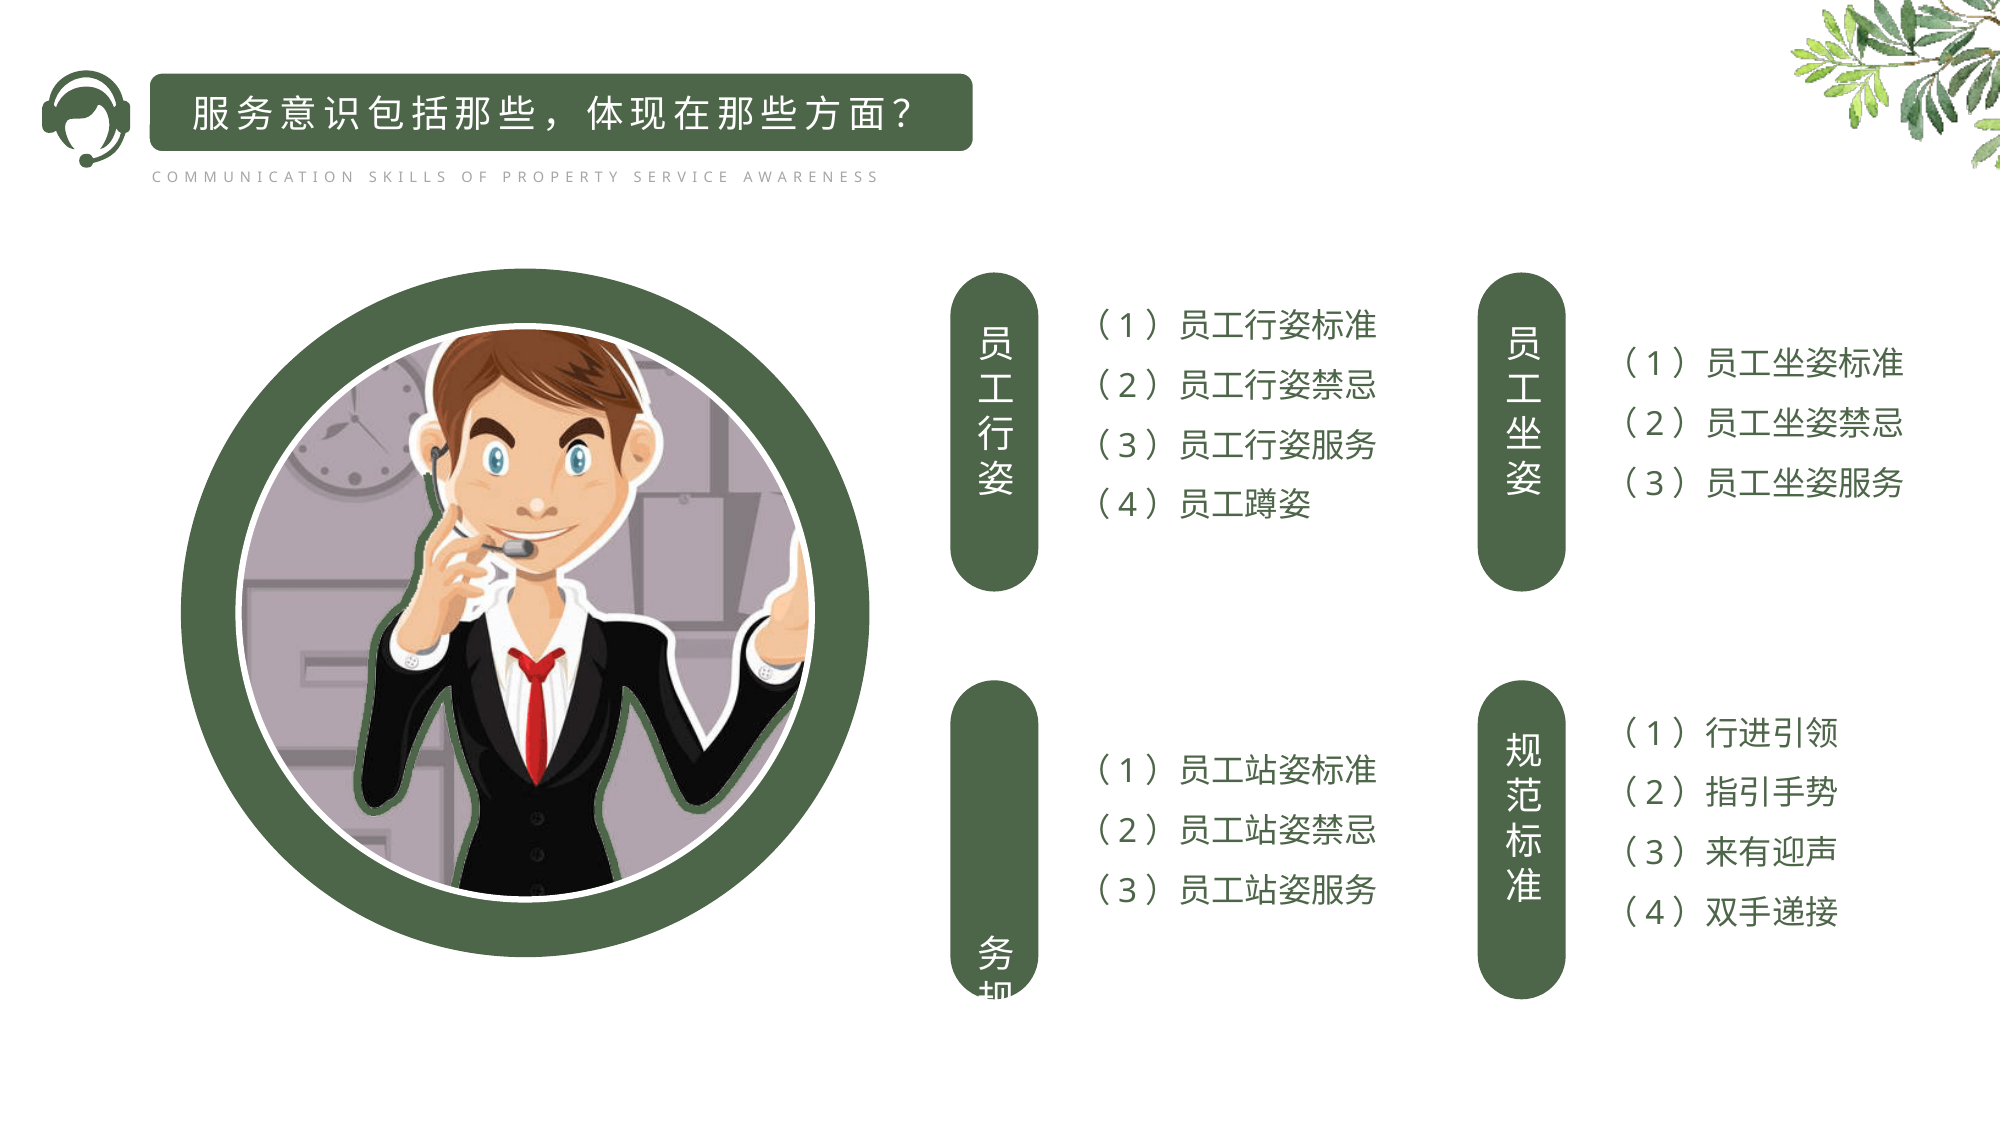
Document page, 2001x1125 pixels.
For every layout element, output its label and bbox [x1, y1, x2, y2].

text_box [1477, 272, 1925, 592]
text_box [42, 70, 974, 168]
text_box [950, 272, 1397, 592]
text_box [0, 0, 2000, 1125]
picture [1790, 0, 2000, 170]
text_box [950, 680, 1397, 1000]
text_box [1477, 680, 1925, 1003]
